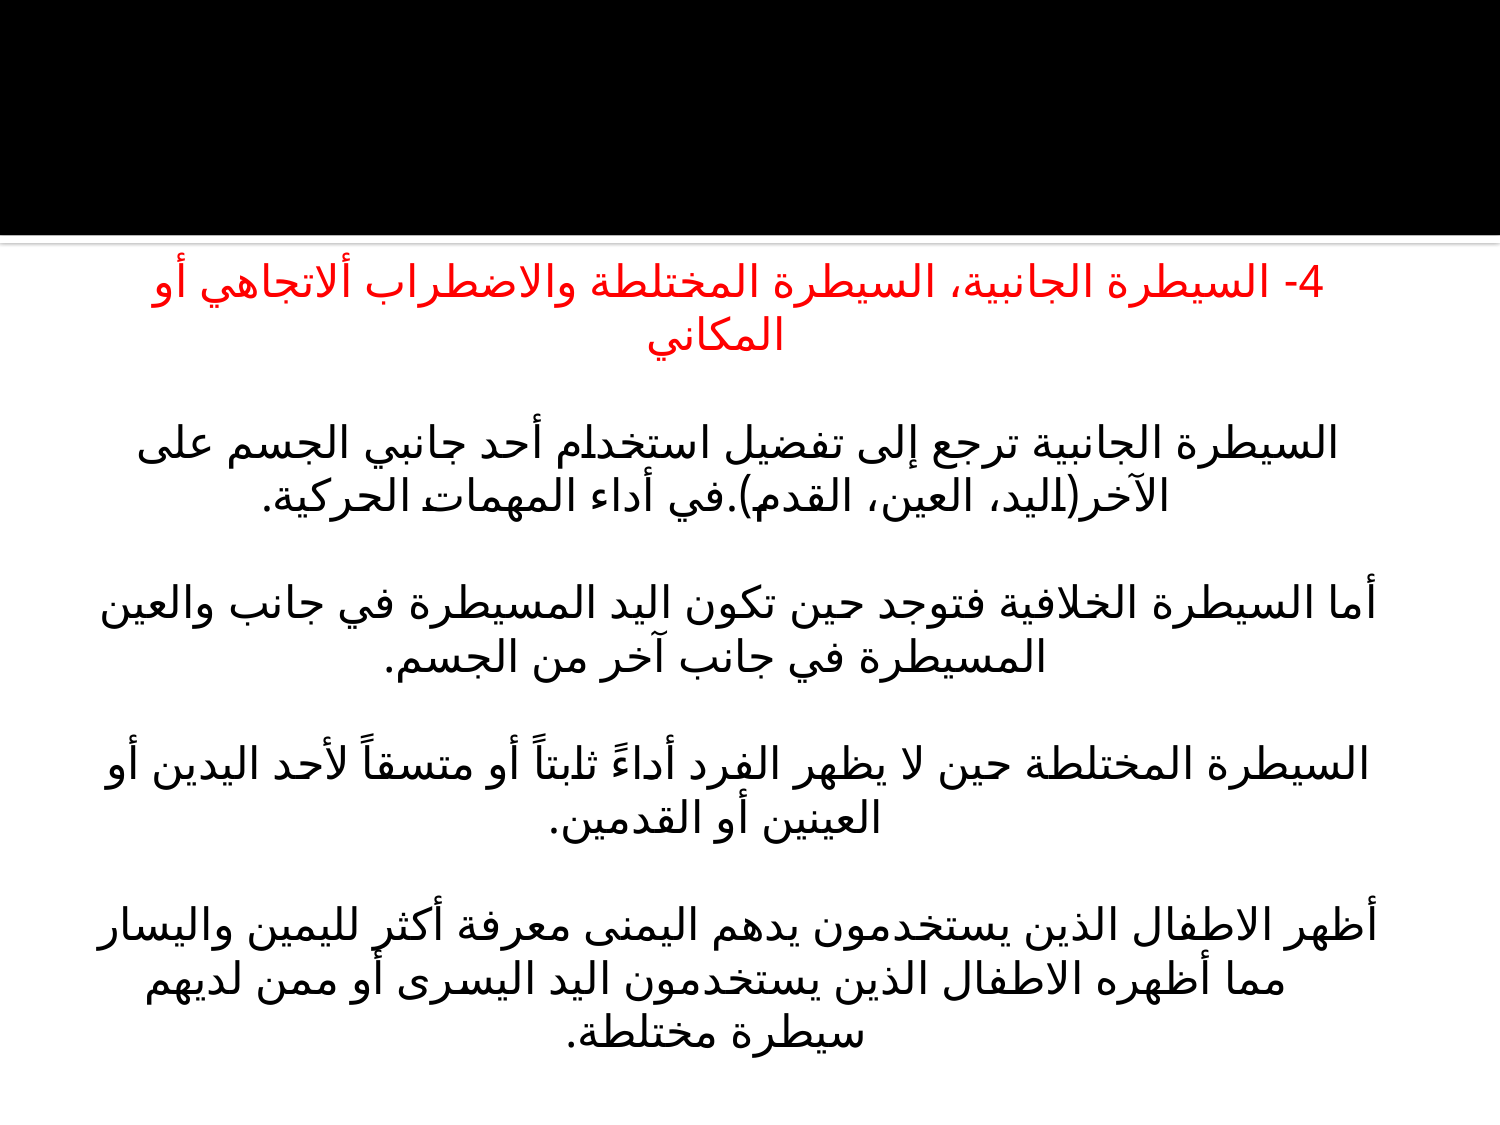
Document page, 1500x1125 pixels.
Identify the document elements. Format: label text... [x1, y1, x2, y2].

list 4- السيطرة الجانبية، السيطرة المختلطة والاضطراب ألاتجاهي أو المكاني السيطرة الجانبية ترجع إلى تفضيل استخدام أحد جانبي الجسم على الآخر(اليد، العين، القدم).في أداء المهمات الحركية. أما السيطرة الخلافية فتوجد حين تكون اليد المسيطرة في جانب والعين المسيطرة في جانب آخر من الجسم. السيطرة المختلطة حين لا يظهر الفرد أداءً ثابتاً أو متسقاً لأحد اليدين أو العينين أو القدمين. أظهر الاطفال الذين يستخدمون يدهم اليمنى معرفة أكثر لليمين واليسار مما أظهره الاطفال الذين يستخدمون اليد اليسرى أو ممن لديهم سيطرة مختلطة. [75, 237, 1425, 1075]
